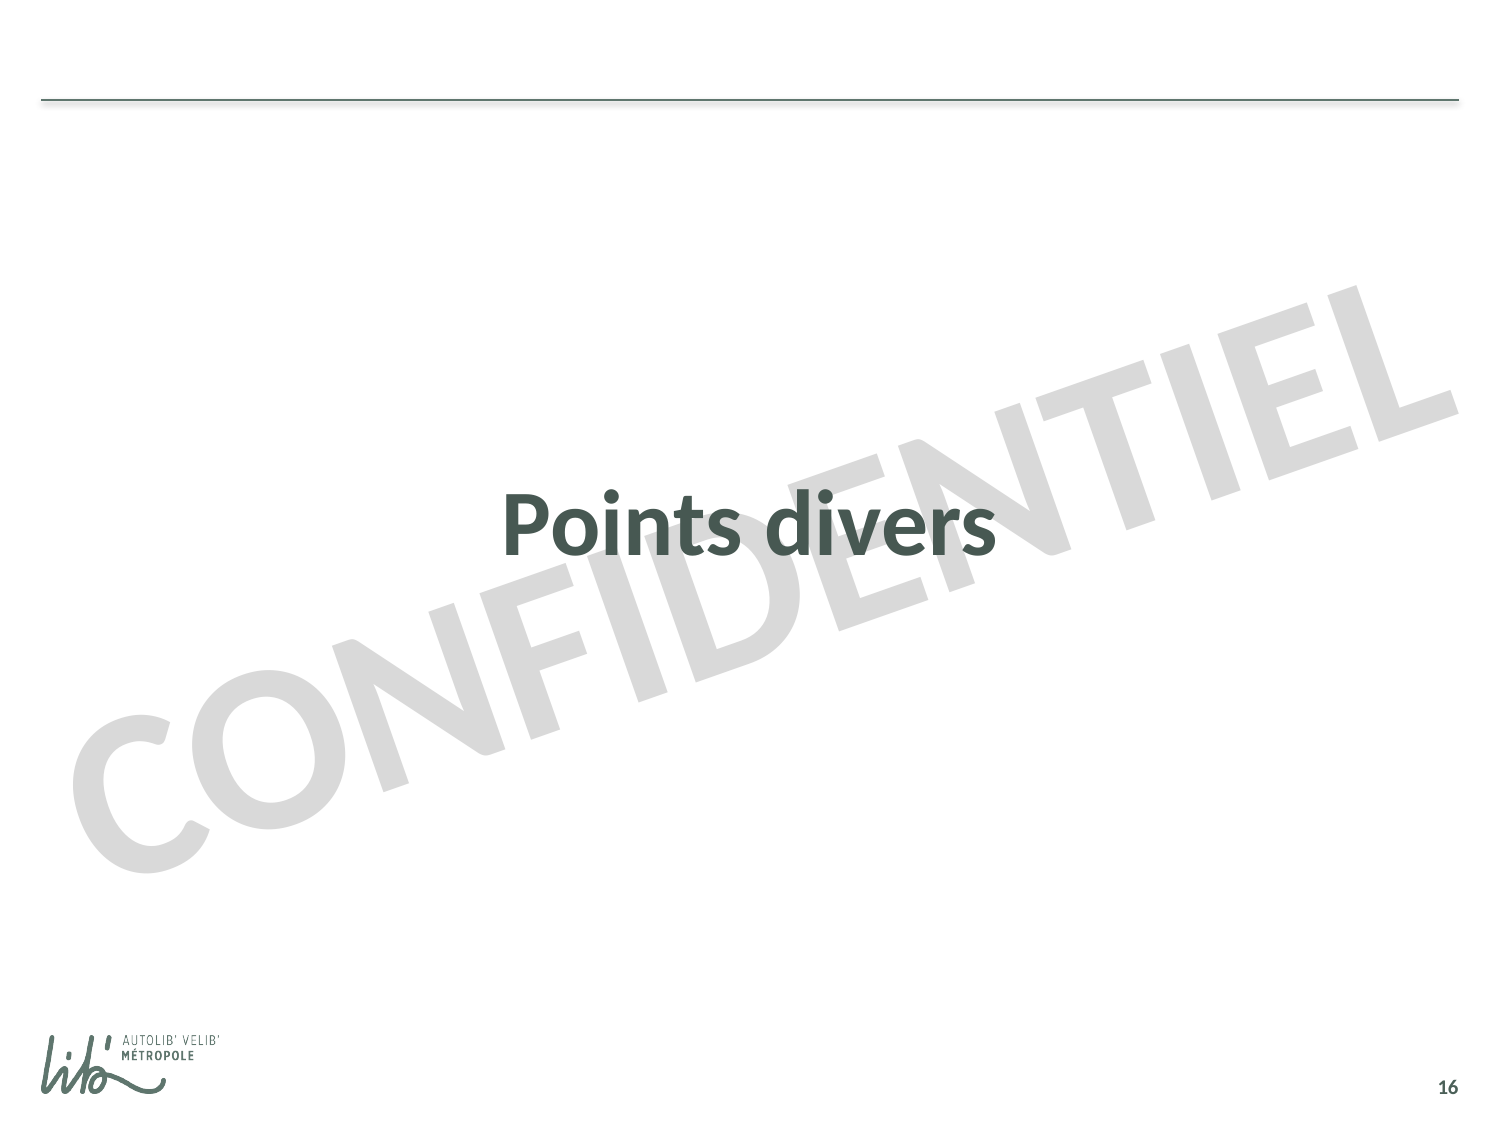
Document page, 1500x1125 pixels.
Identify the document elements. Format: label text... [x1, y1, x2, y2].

picture [41, 1035, 219, 1094]
title Points divers [187, 184, 1313, 576]
